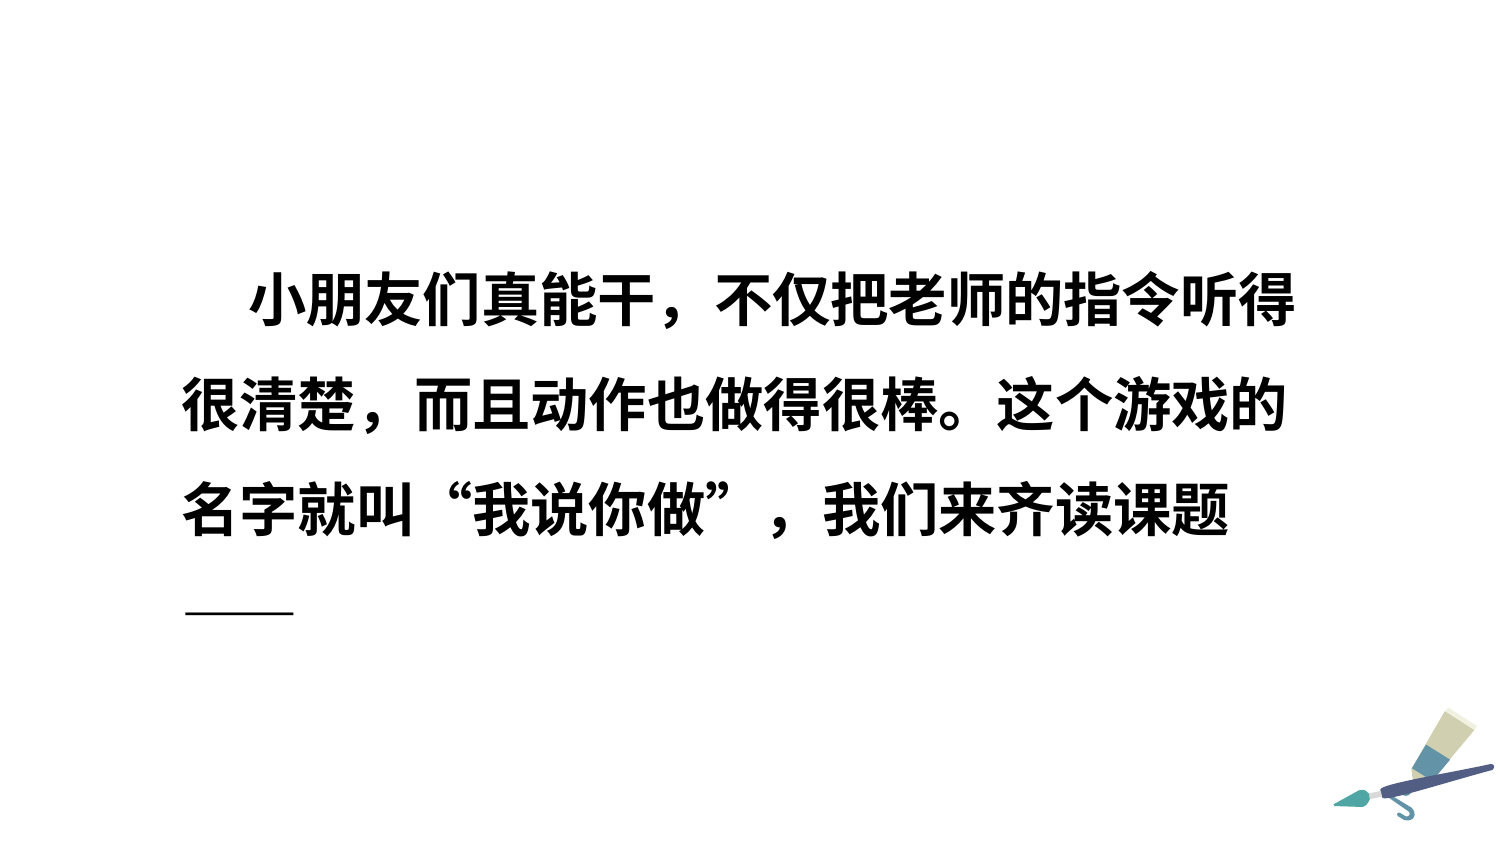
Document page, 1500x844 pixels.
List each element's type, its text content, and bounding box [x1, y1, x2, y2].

text_box 小朋友们真能干，不仅把老师的指令听得很清楚，而且动作也做得很棒。这个游戏的名字就叫“我说你做”，我们来齐读课题—— [166, 220, 1327, 656]
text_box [1358, 708, 1481, 844]
